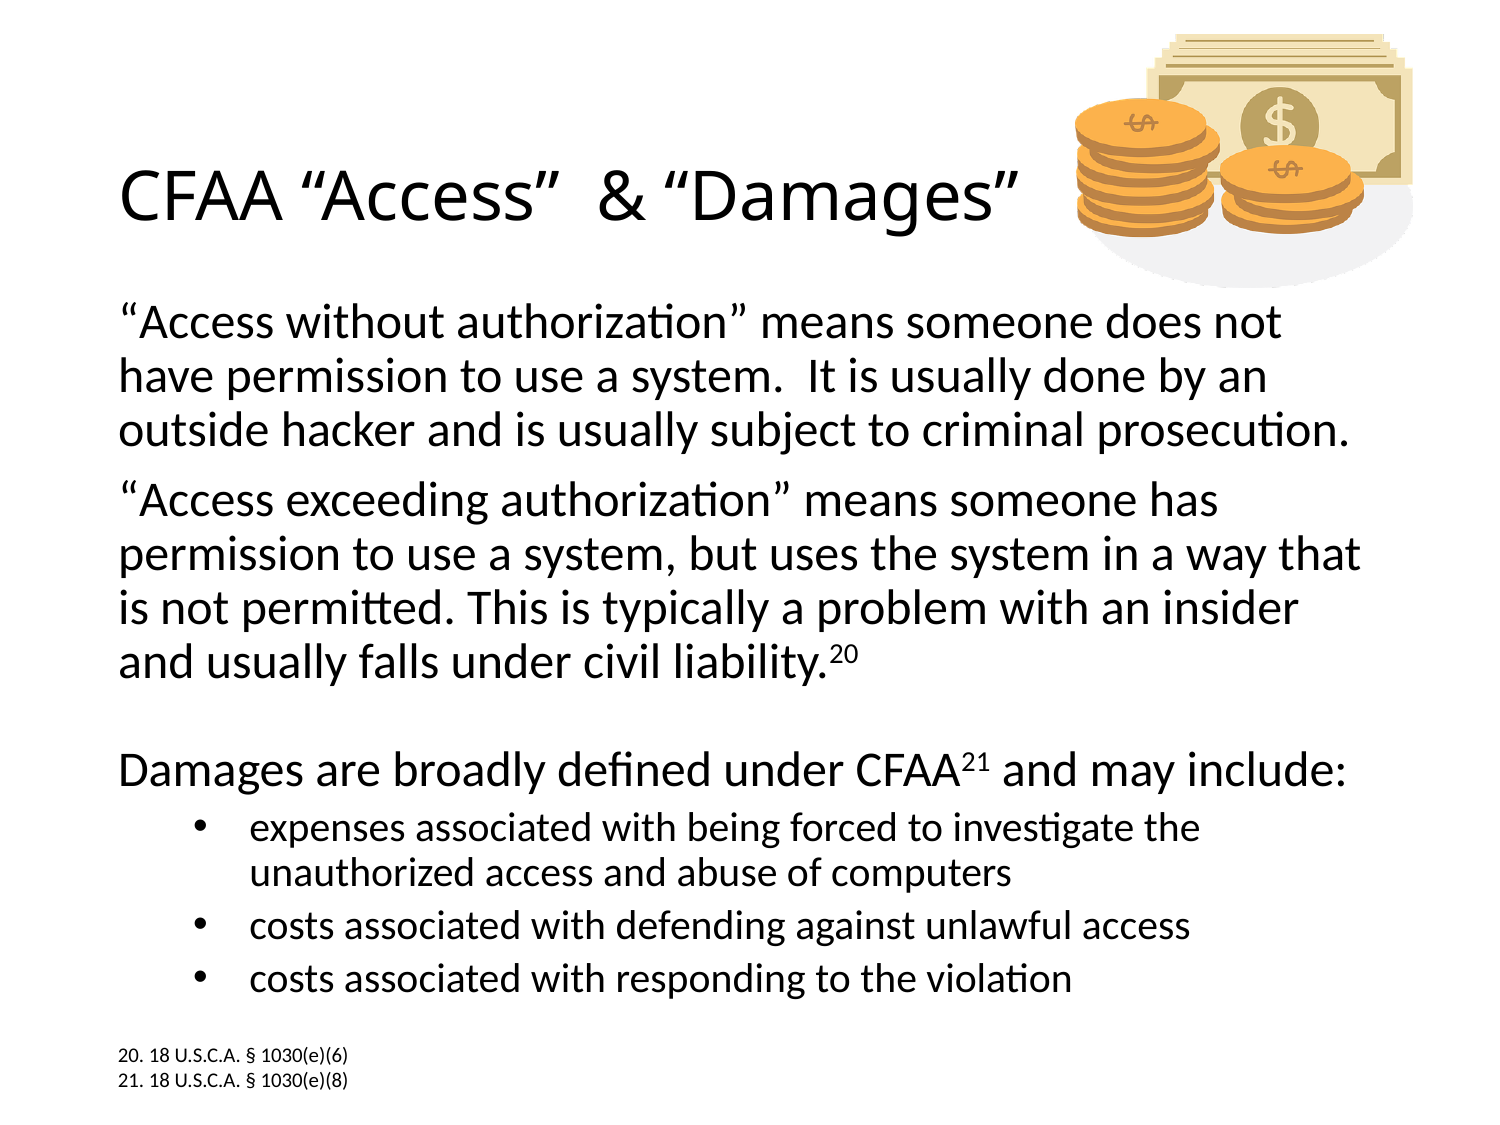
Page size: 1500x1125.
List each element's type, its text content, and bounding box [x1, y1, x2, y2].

title CFAA “Access” & “Damages” [102, 89, 1075, 287]
picture [1075, 34, 1413, 288]
text_box 20. 18 U.S.C.A. § 1030(e)(6) 21. 18 U.S.C.A. § 1030(e)(8) [103, 1034, 1331, 1100]
list “Access without authorization” means someone does not have permission to use a system. It is usually done by an outside hacker and is usually subject to criminal prosecution. “Access exceeding authorization” means someone has permission to use a system, but uses the system in a way that is not permitted. This is typically a problem with an insider and usually falls under civil liability.20 Damages are broadly defined under CFAA21 and may include: expenses associated with being forced to investigate the unauthorized access and abuse of computers costs associated with defending against unlawful access costs associated with responding to the violation [102, 287, 1398, 837]
